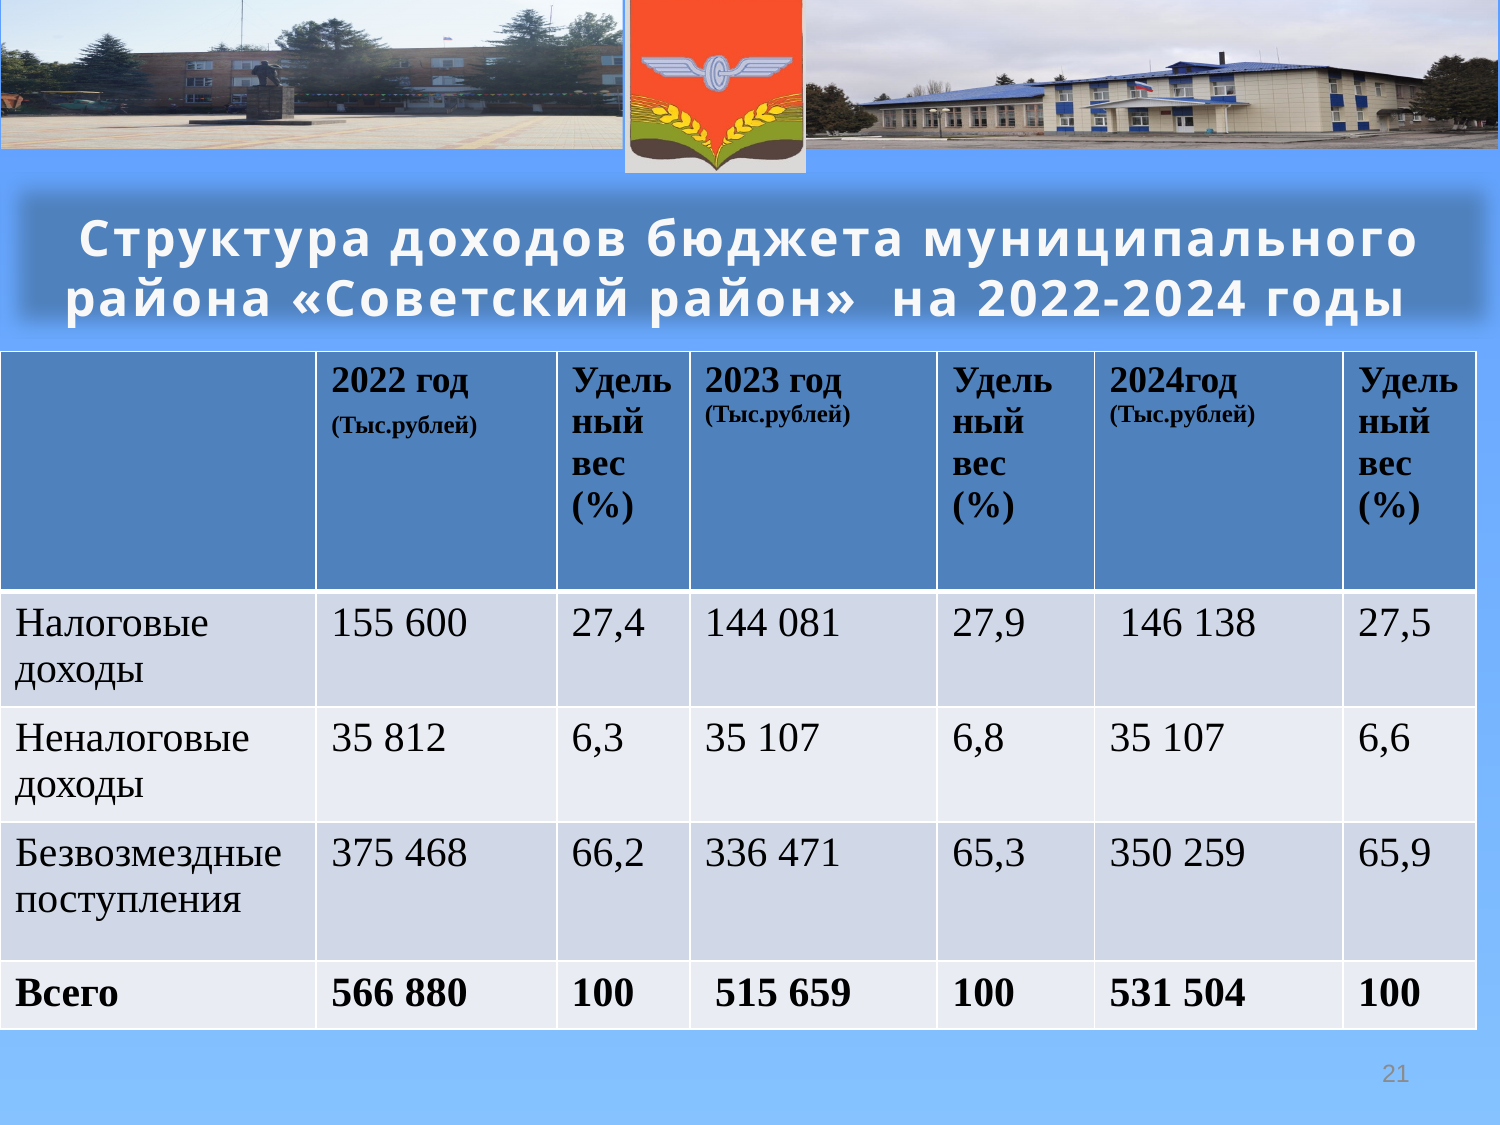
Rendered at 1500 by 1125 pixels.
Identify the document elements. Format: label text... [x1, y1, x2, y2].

table_cell 27,9 [938, 594, 1094, 706]
table_cell 35 107 [1095, 708, 1342, 821]
table_cell 531 504 [1095, 962, 1342, 1028]
table_cell 144 081 [691, 594, 936, 706]
table_cell 515 659 [691, 962, 936, 1028]
table_header 2022 год (Тыс.рублей) [317, 352, 556, 589]
table_cell 35 812 [317, 708, 556, 821]
table_header Удель ный вес (%) [938, 352, 1094, 589]
table_cell 27,5 [1344, 594, 1475, 706]
table_cell 6,8 [938, 708, 1094, 821]
table_cell 350 259 [1095, 823, 1342, 960]
table_cell 566 880 [317, 962, 556, 1028]
table_header Удельный вес (%) [1344, 352, 1475, 589]
table_cell 6,6 [1344, 708, 1475, 821]
table_cell 6,3 [558, 708, 689, 821]
picture [625, 0, 1498, 173]
table_cell Налоговые доходы [1, 594, 315, 706]
picture [0, 0, 623, 150]
table_cell 65,9 [1344, 823, 1475, 960]
table_cell 100 [1344, 962, 1475, 1028]
table_header Удельный вес (%) [558, 352, 689, 589]
table_cell 155 600 [317, 594, 556, 706]
table_cell 65,3 [938, 823, 1094, 960]
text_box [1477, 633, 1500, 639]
table_cell 100 [558, 962, 689, 1028]
table_header [1, 352, 315, 589]
table_cell 146 138 [1095, 594, 1342, 706]
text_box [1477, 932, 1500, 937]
table_cell Неналоговые доходы [1, 708, 315, 821]
table_cell 66,2 [558, 823, 689, 960]
table_cell 375 468 [317, 823, 556, 960]
table_header 2024год (Тыс.рублей) [1095, 352, 1342, 589]
table_cell Безвозмездные поступления [1, 823, 315, 960]
table_cell 100 [938, 962, 1094, 1028]
table_cell 27,4 [558, 594, 689, 706]
table_cell Всего [1, 962, 315, 1028]
table_header 2023 год (Тыс.рублей) [691, 352, 936, 589]
table_cell 35 107 [691, 708, 936, 821]
slide_number 21 [1074, 1042, 1425, 1103]
text_box Структура доходов бюджета муниципального района «Советский район» на 2022-2024 годы [0, 199, 1500, 334]
table_cell 336 471 [691, 823, 936, 960]
